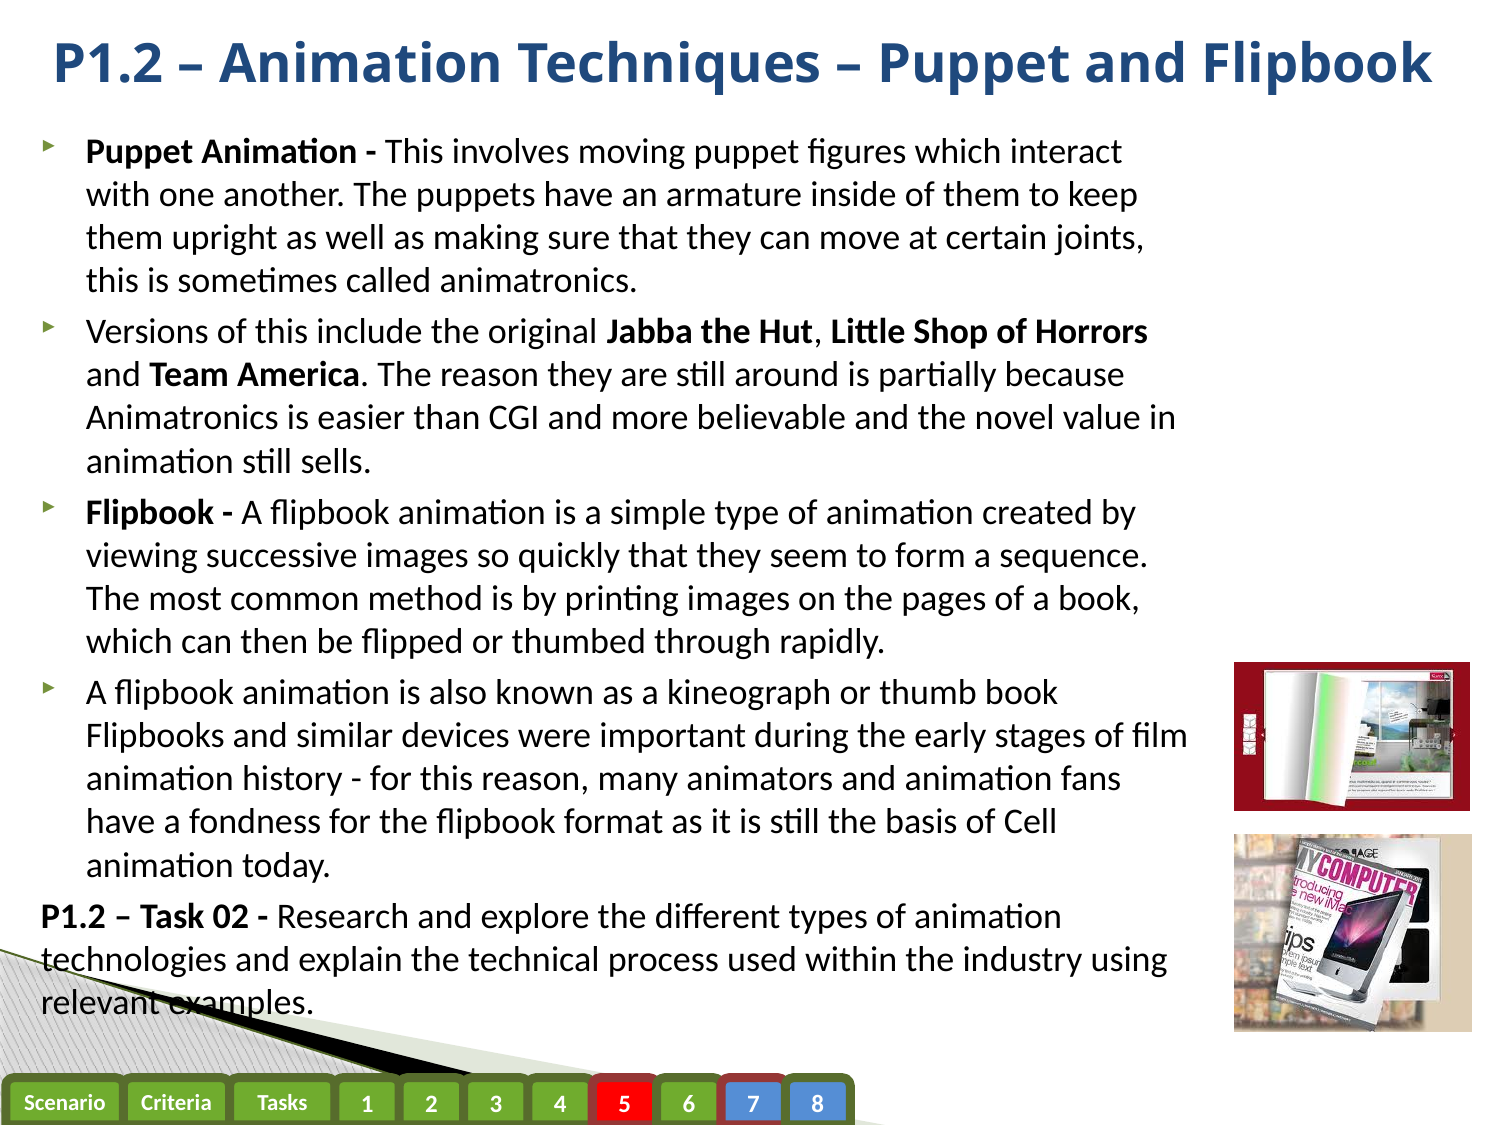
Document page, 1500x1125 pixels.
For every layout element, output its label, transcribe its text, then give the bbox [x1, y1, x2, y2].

picture [1233, 833, 1472, 1033]
list Puppet Animation - This involves moving puppet figures which interact with one another. The puppets have an armature inside of them to keep them upright as well as making sure that they can move at certain joints, this is sometimes called animatronics. Versions of this include the original Jabba the Hut, Little Shop of Horrors and Team America. The reason they are still around is partially because Animatronics is easier than CGI and more believable and the novel value in animation still sells. Flipbook - A flipbook animation is a simple type of animation created by viewing successive images so quickly that they seem to form a sequence. The most common method is by printing images on the pages of a book, which can then be flipped or thumbed through rapidly. A flipbook animation is also known as a kineograph or thumb book Flipbooks and similar devices were important during the early stages of film animation history - for this reason, many animators and animation fans have a fondness for the flipbook format as it is still the basis of Cell animation today. P1.2 – Task 02 - Research and explore the different types of animation technologies and explain the technical process used within the industry using relevant examples. [26, 120, 1211, 1032]
picture [1233, 662, 1471, 811]
text_box P1.2 – Animation Techniques – Puppet and Flipbook [37, 19, 1471, 102]
